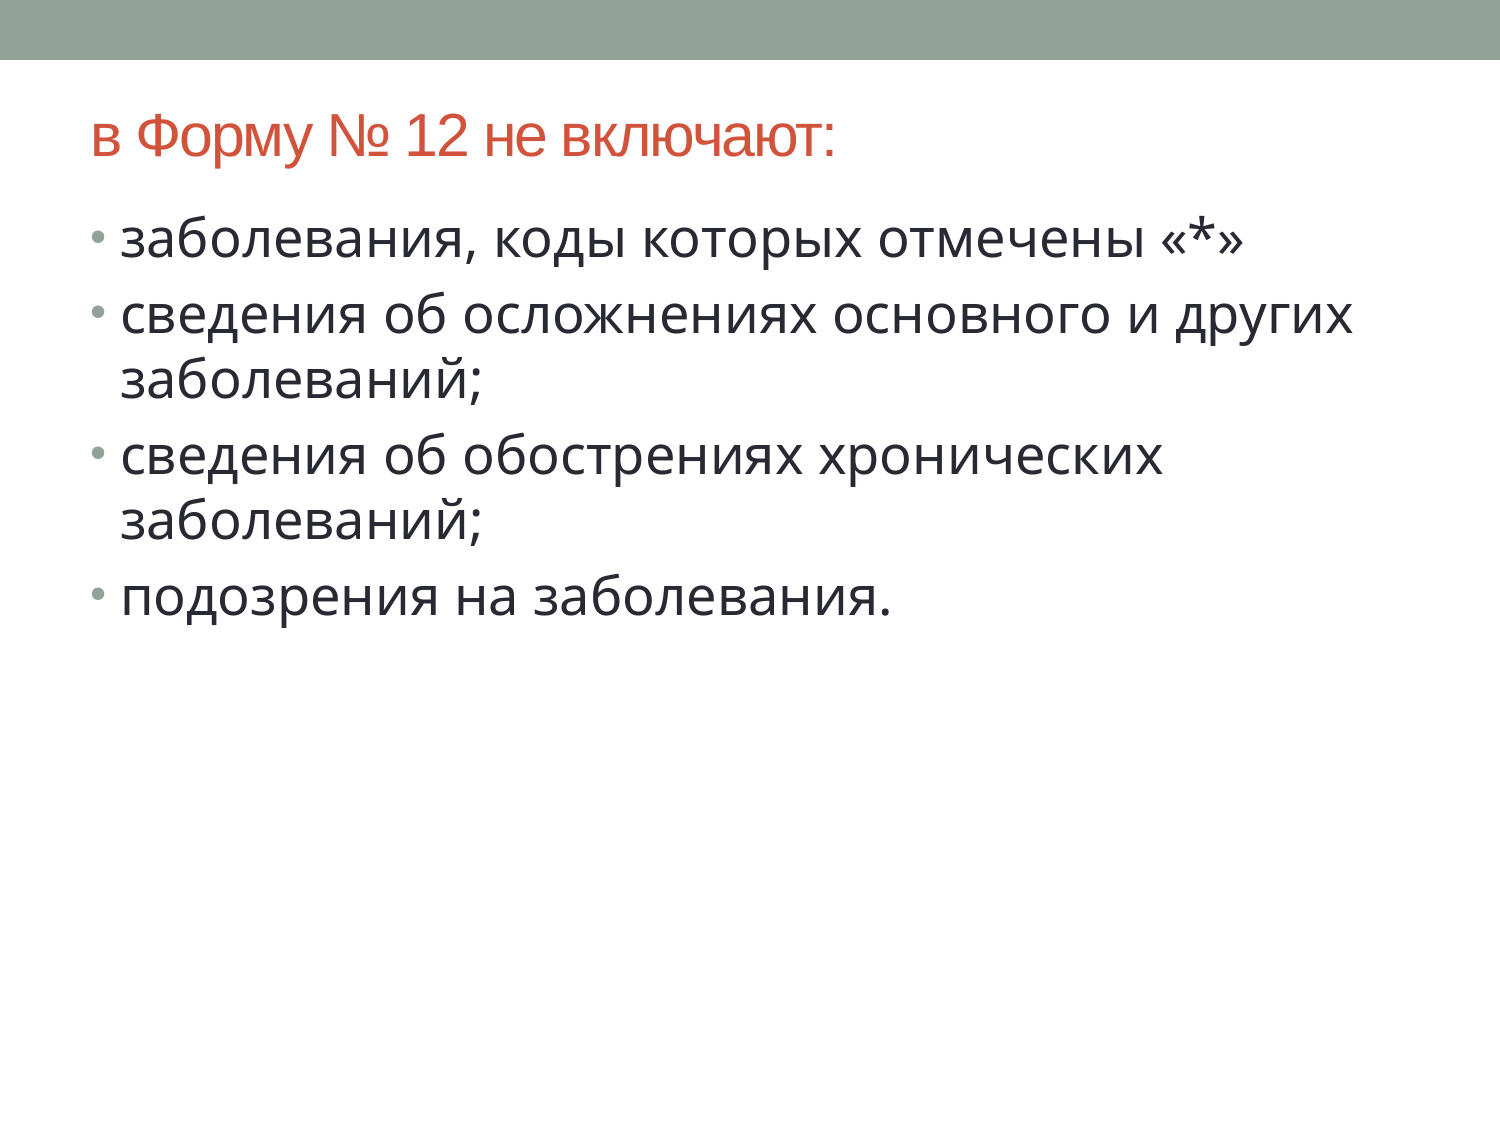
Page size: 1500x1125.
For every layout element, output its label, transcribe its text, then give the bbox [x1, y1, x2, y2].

list заболевания, коды которых отмечены «*» сведения об осложнениях основного и других заболеваний; сведения об обострениях хронических заболеваний; подозрения на заболевания. [75, 196, 1425, 1063]
title в Форму № 12 не включают: [75, 87, 1425, 196]
